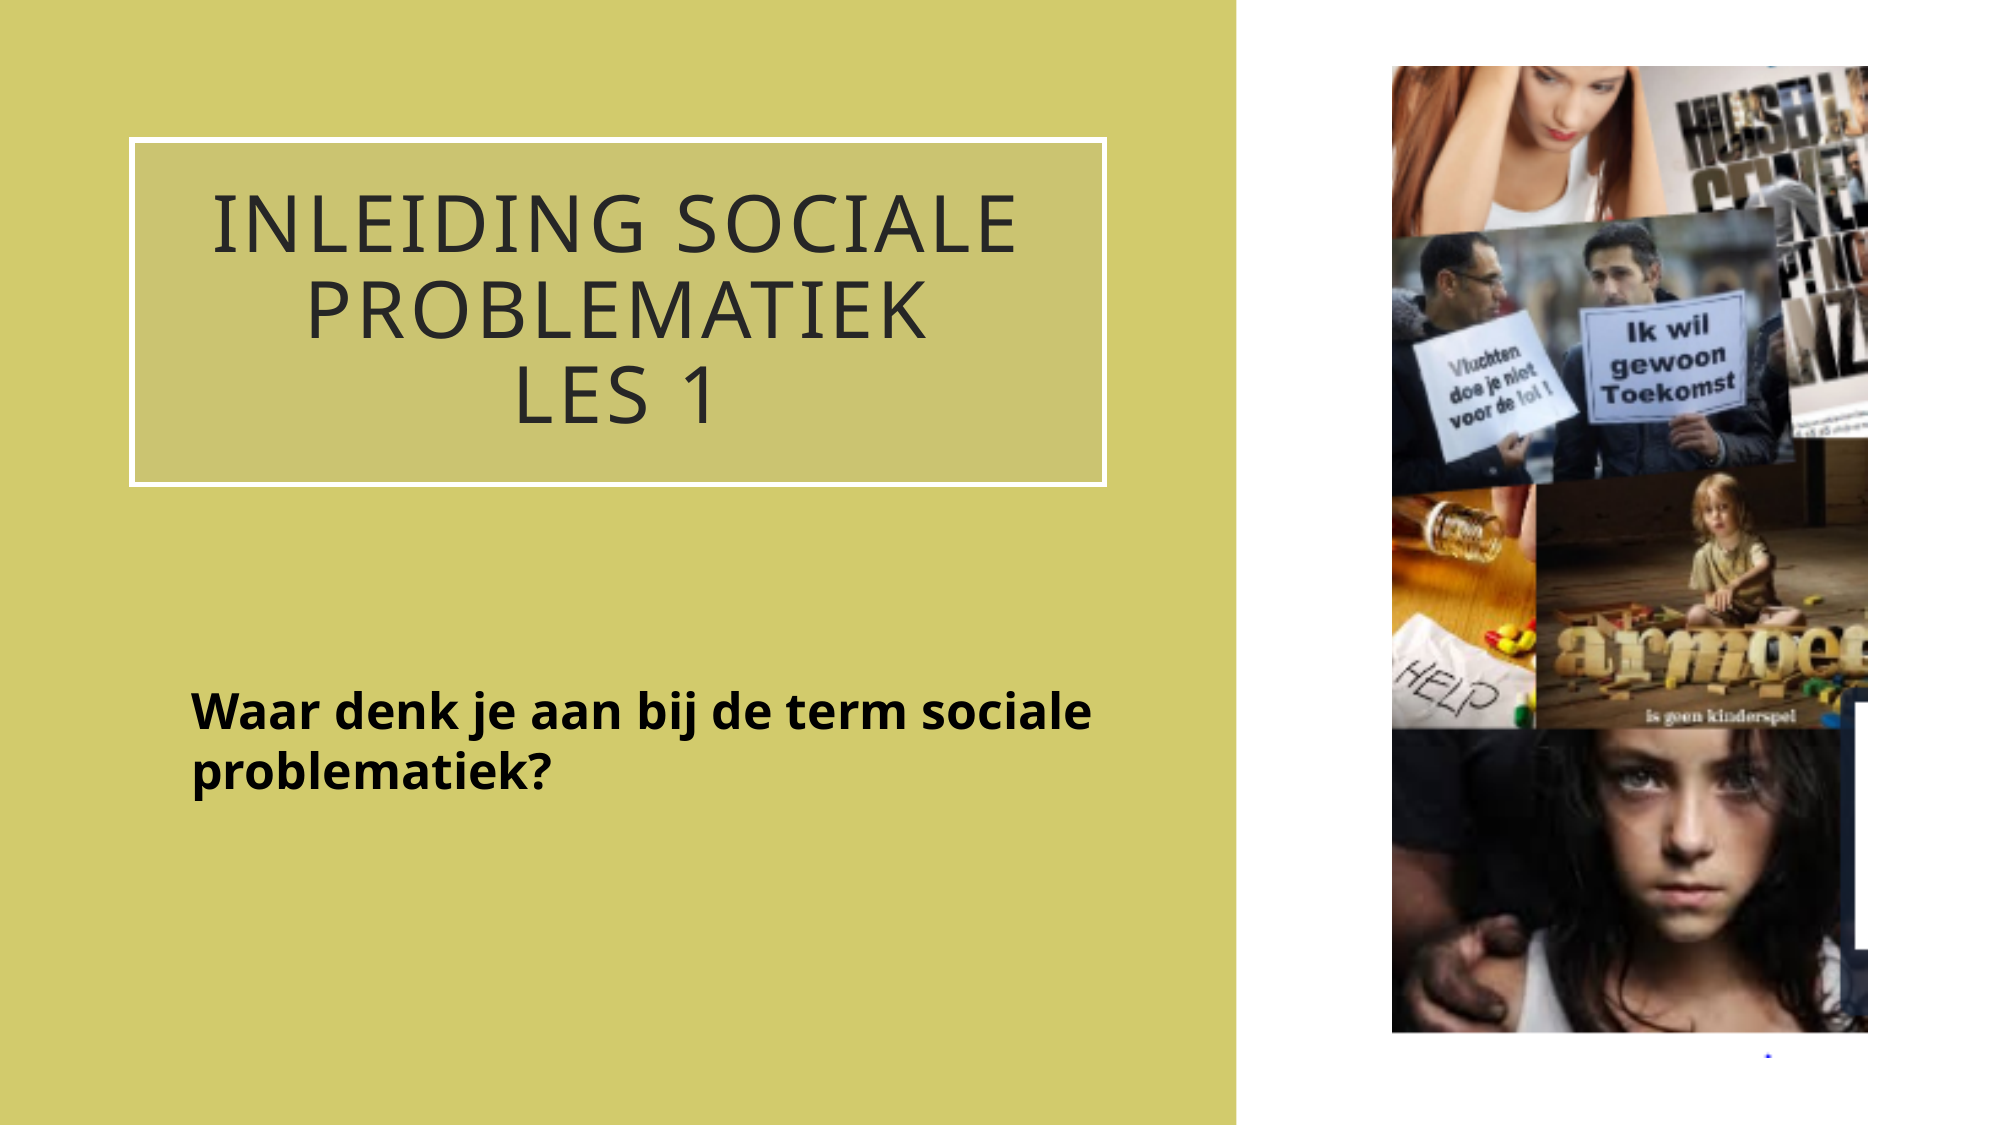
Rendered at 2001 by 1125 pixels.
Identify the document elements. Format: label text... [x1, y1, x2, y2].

picture [1392, 66, 1868, 1059]
text_box [1235, 0, 2000, 1125]
text_box Waar denk je aan bij de term sociale problematiek? [176, 672, 1127, 808]
title Inleiding Sociale problematiek les 1 [129, 137, 1107, 487]
